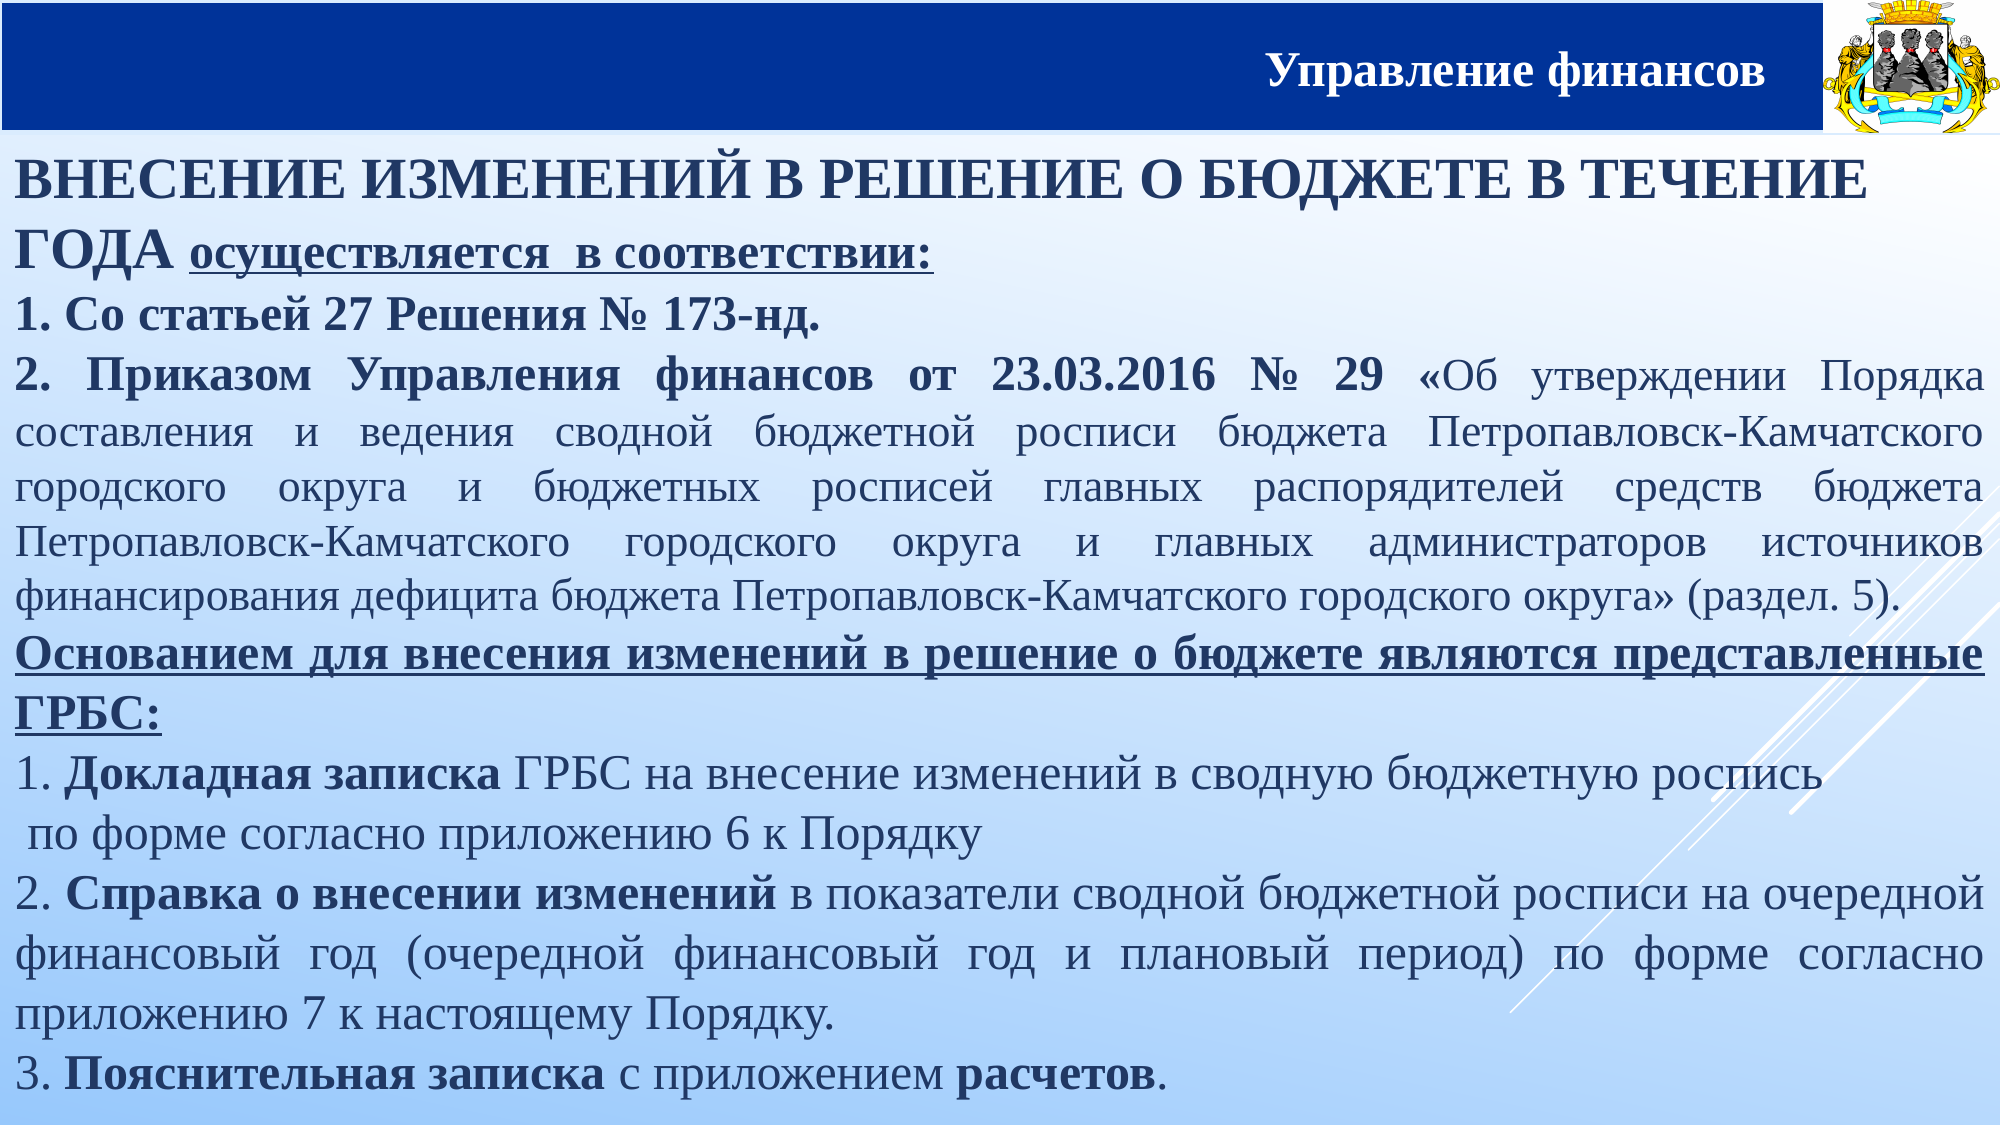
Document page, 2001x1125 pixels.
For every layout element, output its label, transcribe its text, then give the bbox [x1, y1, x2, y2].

picture [1823, 0, 2000, 134]
text_box ВНЕСЕНИЕ ИЗМЕНЕНИЙ В РЕШЕНИЕ О БЮДЖЕТЕ В ТЕЧЕНИЕ ГОДА осуществляется в соответствии: 1. Со статьей 27 Решения № 173-нд. 2. Приказом Управления финансов от 23.03.2016 № 29 «Об утверждении Порядка составления и ведения сводной бюджетной росписи бюджета Петропавловск-Камчатского городского округа и бюджетных росписей главных распорядителей средств бюджета Петропавловск-Камчатского городского округа и главных администраторов источников финансирования дефицита бюджета Петропавловск-Камчатского городского округа» (раздел. 5). Основанием для внесения изменений в решение о бюджете являются представленные ГРБС: 1. Докладная записка ГРБС на внесение изменений в сводную бюджетную роспись по форме согласно приложению 6 к Порядку 2. Справка о внесении изменений в показатели сводной бюджетной росписи на очередной финансовый год (очередной финансовый год и плановый период) по форме согласно приложению 7 к настоящему Порядку. 3. Пояснительная записка с приложением расчетов. [0, 132, 2000, 1108]
text_box Управление финансов [0, 0, 1823, 132]
